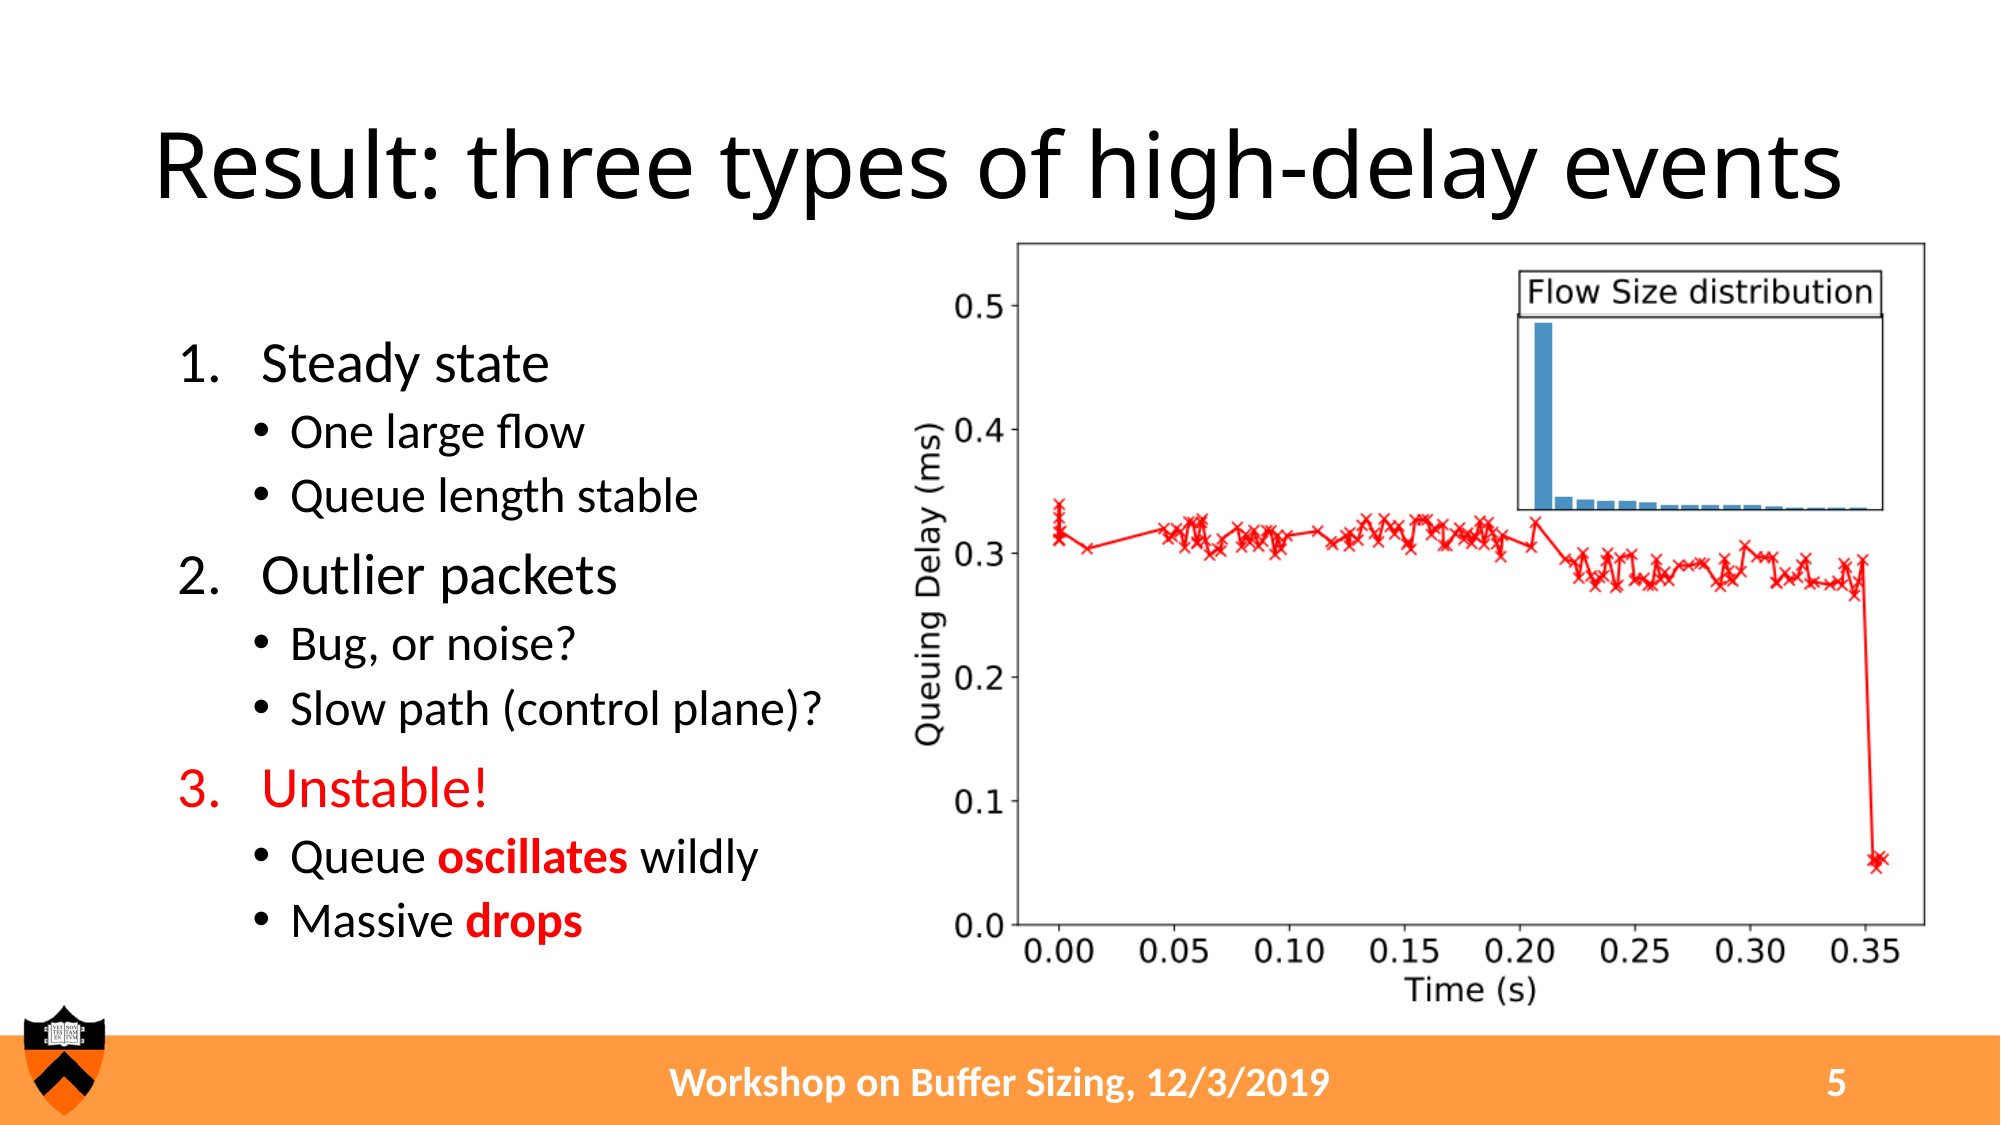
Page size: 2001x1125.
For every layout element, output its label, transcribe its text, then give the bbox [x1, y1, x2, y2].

text_box Steady state One large flow Queue length stable Outlier packets Bug, or noise? Slow path (control plane)? Unstable! Queue oscillates wildly Massive drops [162, 324, 1888, 1039]
footer Workshop on Buffer Sizing, 12/3/2019 [633, 1049, 1367, 1110]
picture [11, 1000, 373, 1118]
picture [893, 236, 1932, 1016]
title Result: three types of high-delay events [137, 59, 1863, 278]
text_box [137, 299, 893, 1014]
slide_number 5 [1412, 1049, 1863, 1110]
